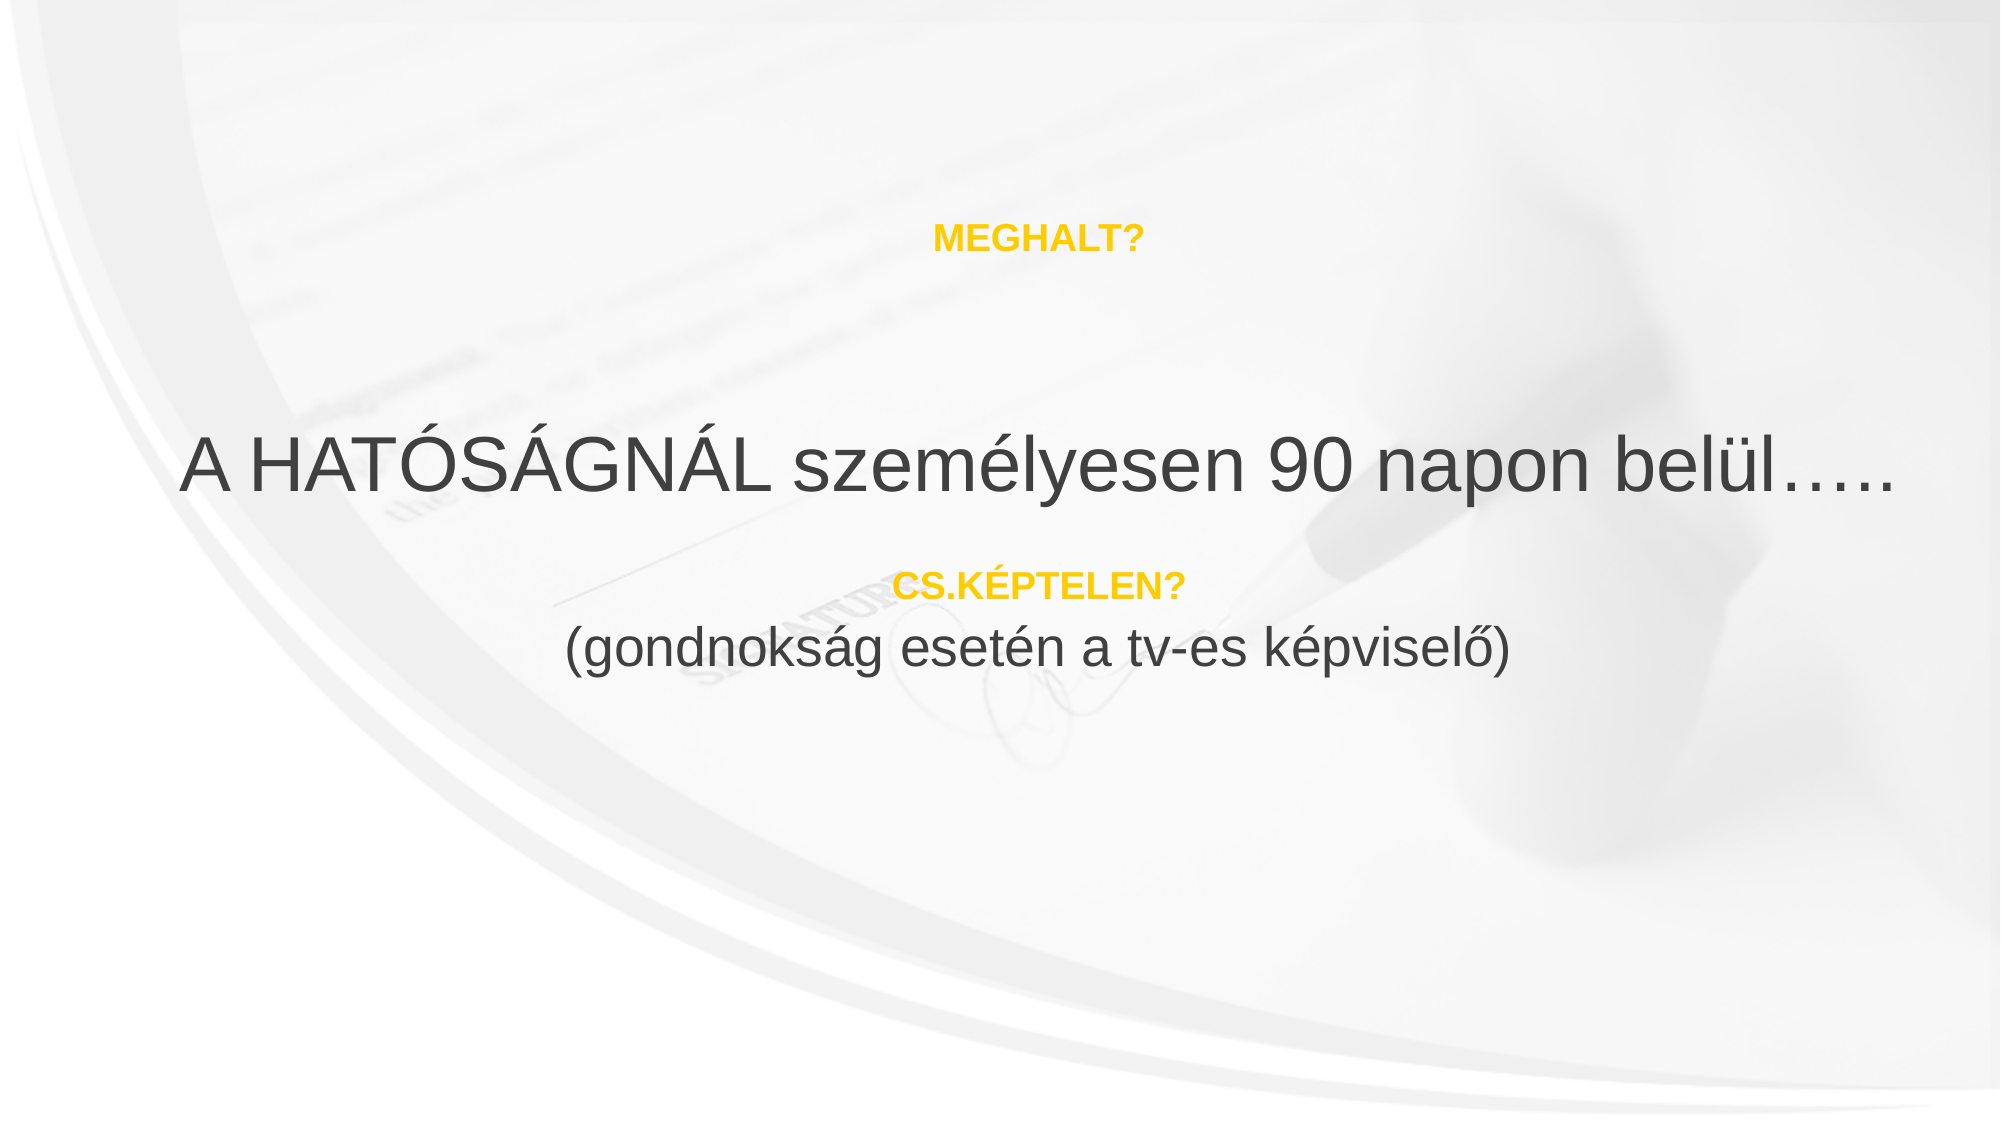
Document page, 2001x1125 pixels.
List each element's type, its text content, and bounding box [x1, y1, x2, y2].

list MEGHALT? A HATÓSÁGNÁL személyesen 90 napon belül….. CS.KÉPTELEN? (gondnokság esetén a tv-es képviselő) [78, 26, 2000, 957]
picture [0, 0, 2001, 1125]
